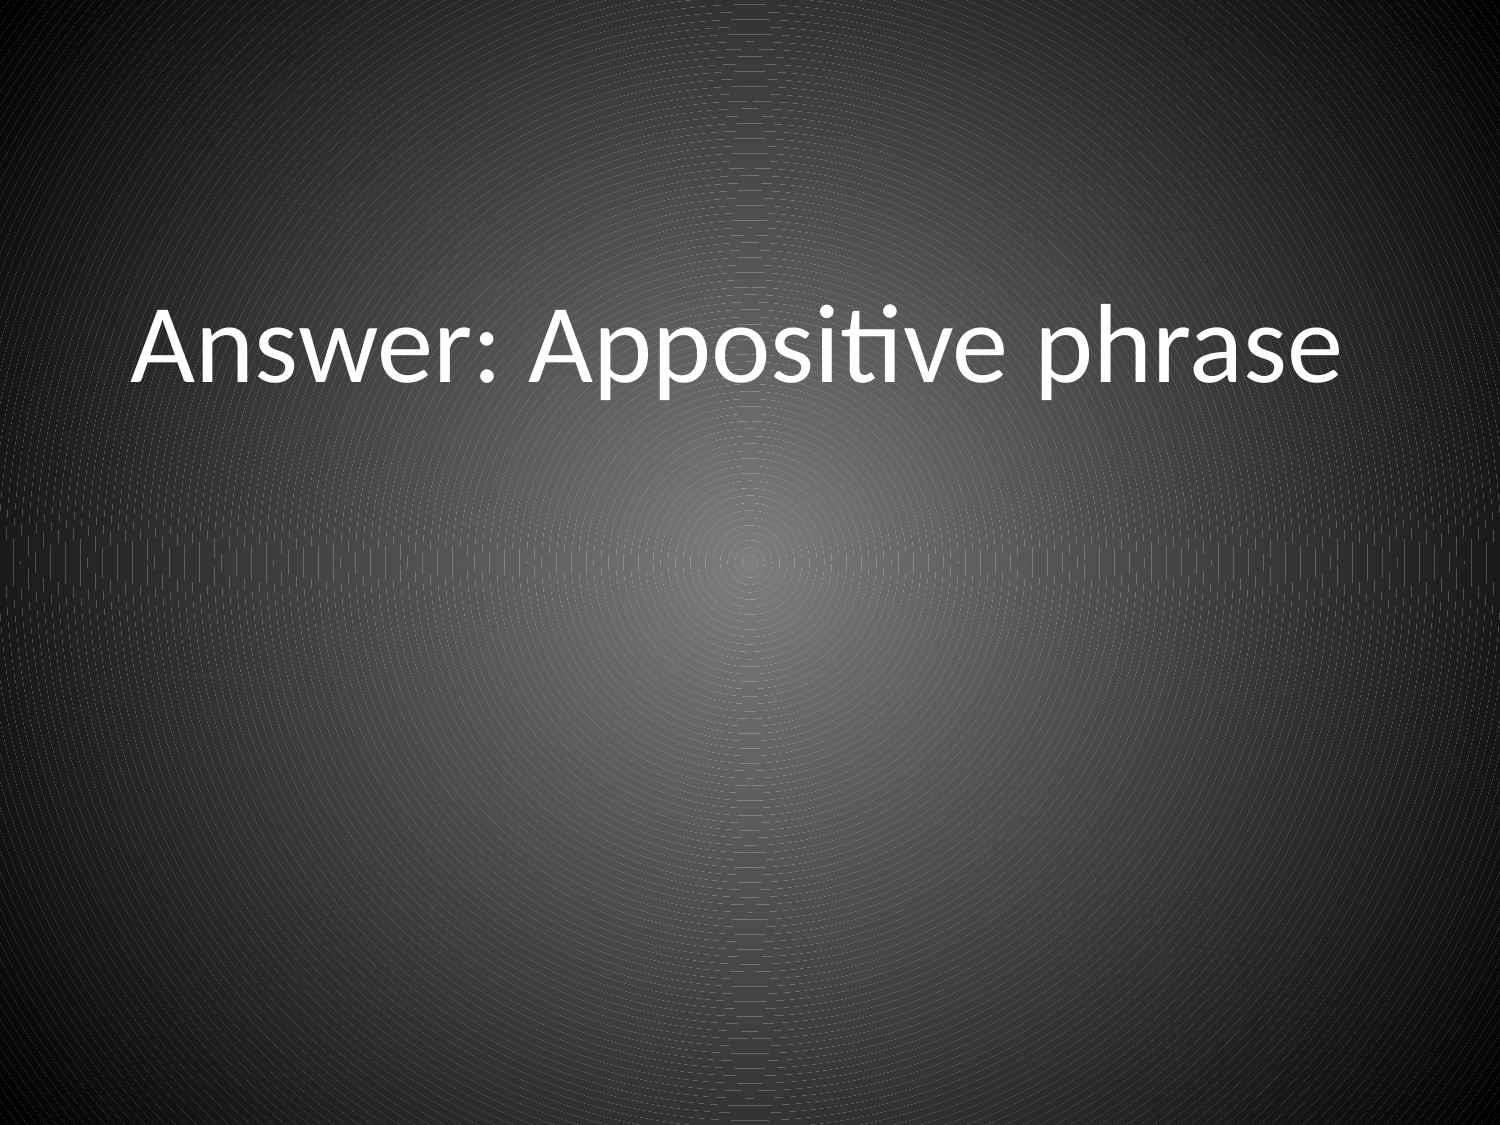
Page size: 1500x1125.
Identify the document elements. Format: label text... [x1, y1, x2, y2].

list Answer: Appositive phrase [75, 262, 1425, 1005]
